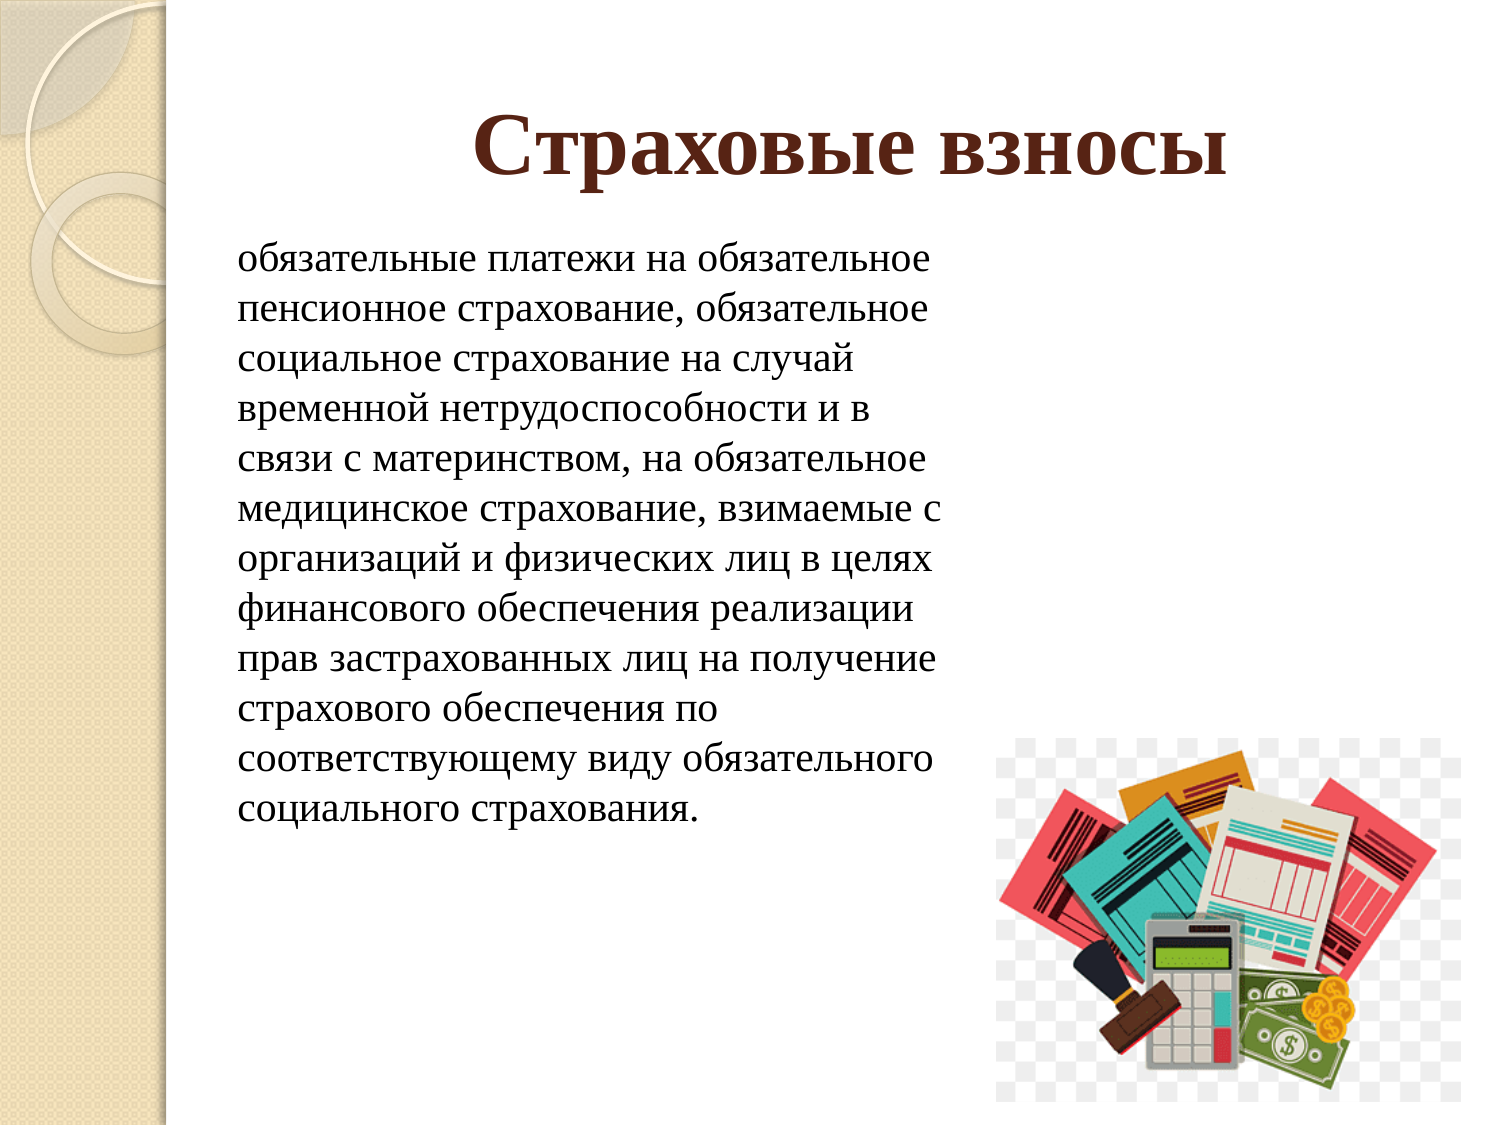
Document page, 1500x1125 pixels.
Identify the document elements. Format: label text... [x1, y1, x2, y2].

text_box обязательные платежи на обязательное пенсионное страхование, обязательное социальное страхование на случай временной нетрудоспособности и в связи с материнством, на обязательное медицинское страхование, взимаемые с организаций и физических лиц в целях финансового обеспечения реализации прав застрахованных лиц на получение страхового обеспечения по соответствующему виду обязательного социального страхования. [222, 222, 973, 838]
title Страховые взносы [235, 45, 1466, 233]
picture [995, 737, 1471, 1102]
